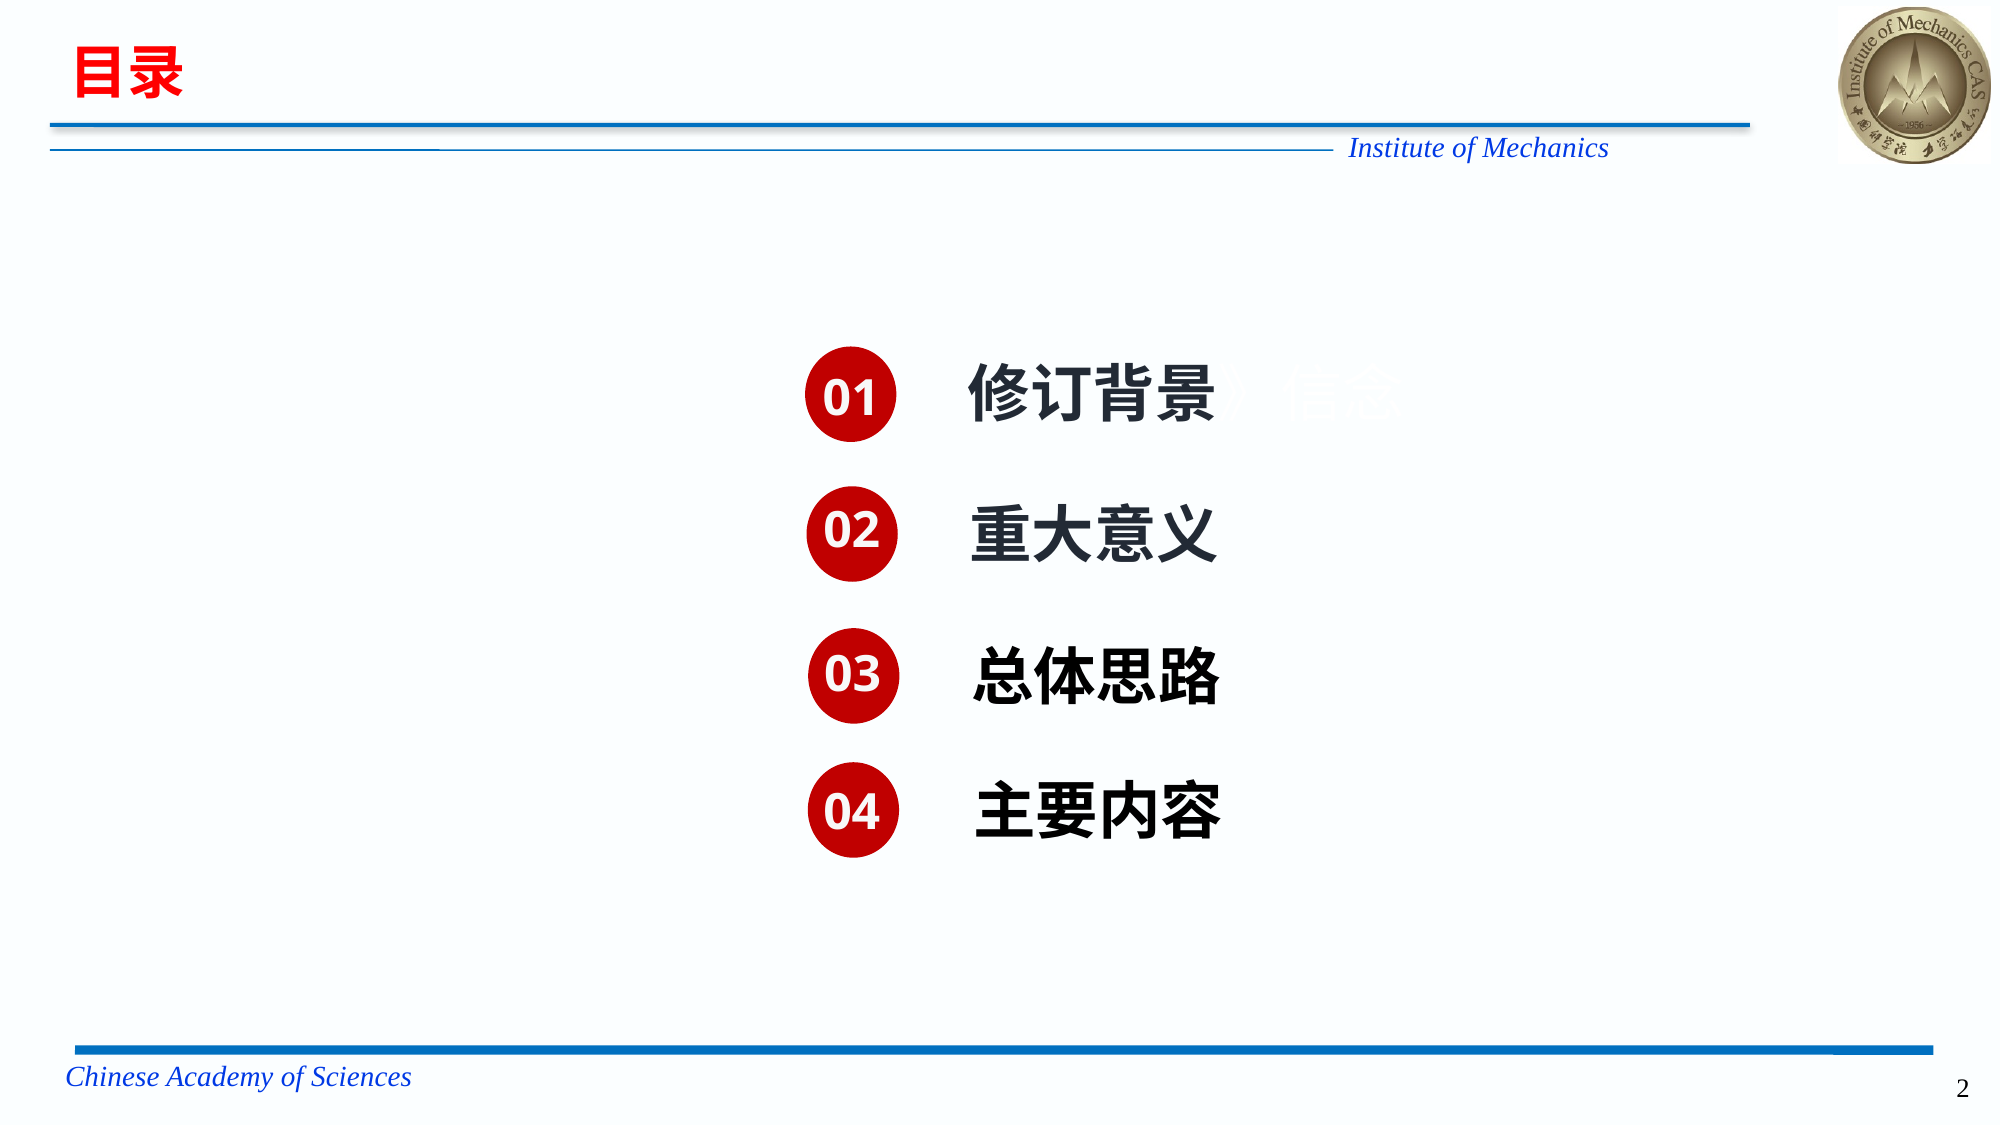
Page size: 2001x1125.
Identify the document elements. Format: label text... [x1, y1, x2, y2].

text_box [804, 346, 900, 858]
picture [1838, 6, 1991, 164]
text_box 修订背景》信念 [953, 346, 1771, 437]
text_box 目录 [54, 27, 1829, 113]
slide_number 2 [1516, 1063, 1984, 1125]
text_box 重大意义 [954, 487, 1594, 578]
text_box 总体思路 [956, 629, 1596, 720]
text_box 主要内容 [958, 763, 1598, 854]
